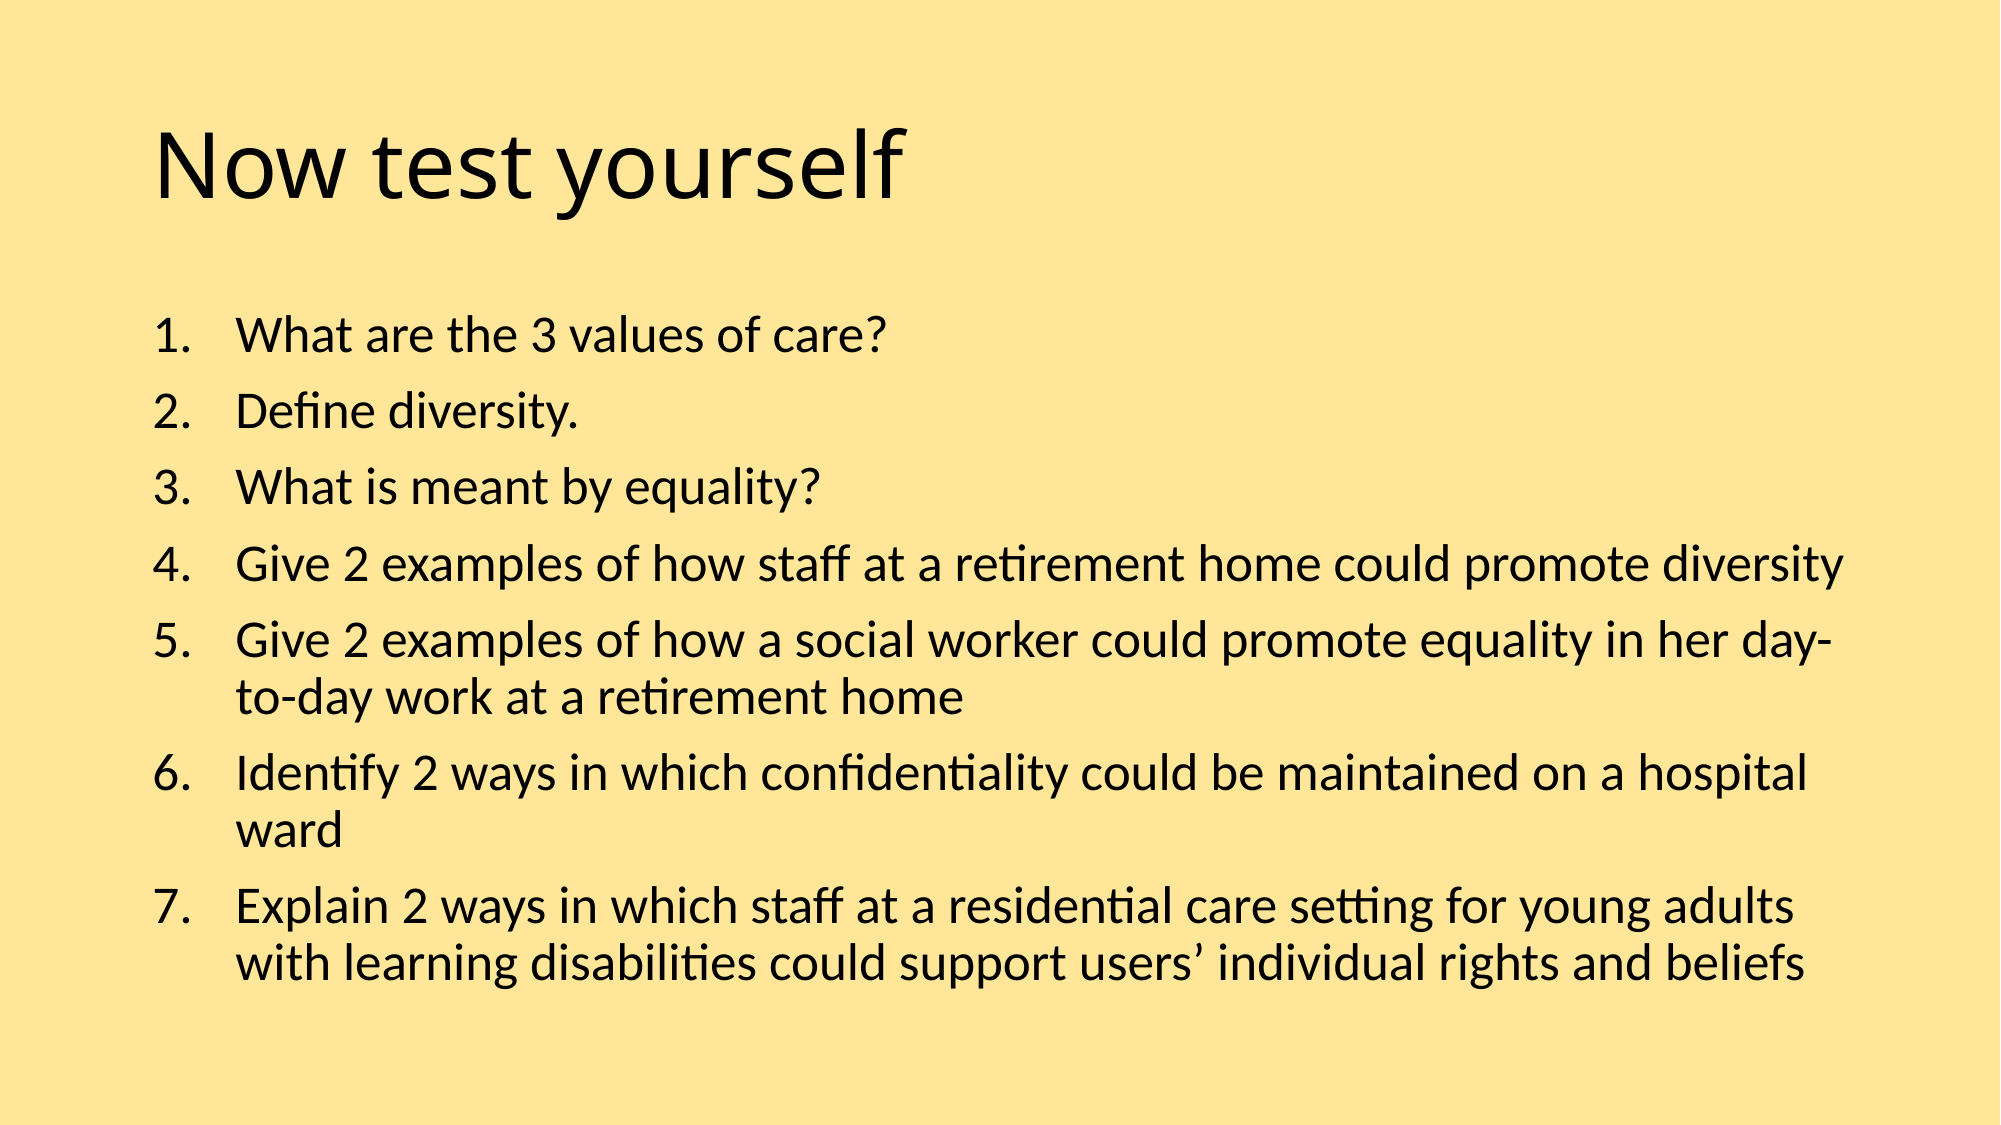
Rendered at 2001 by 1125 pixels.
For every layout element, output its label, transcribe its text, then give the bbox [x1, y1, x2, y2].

title Now test yourself [137, 59, 1863, 278]
list What are the 3 values of care? Define diversity. What is meant by equality? Give 2 examples of how staff at a retirement home could promote diversity Give 2 examples of how a social worker could promote equality in her day-to-day work at a retirement home Identify 2 ways in which confidentiality could be maintained on a hospital ward Explain 2 ways in which staff at a residential care setting for young adults with learning disabilities could support users’ individual rights and beliefs [137, 299, 1863, 1014]
